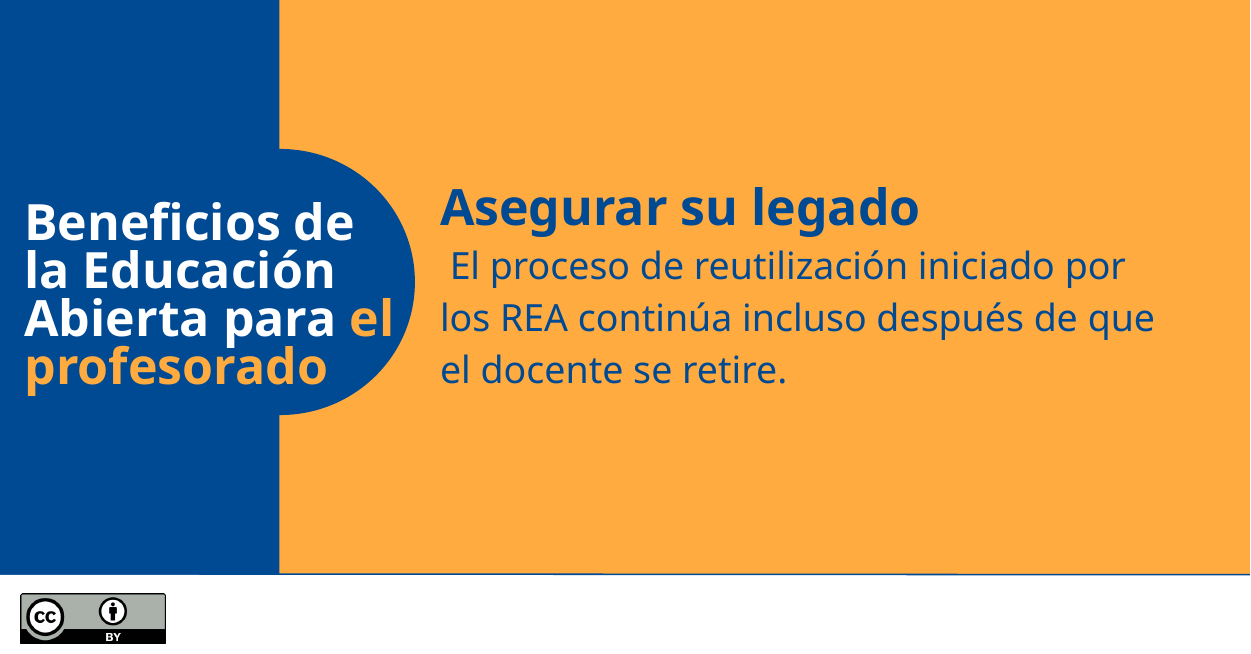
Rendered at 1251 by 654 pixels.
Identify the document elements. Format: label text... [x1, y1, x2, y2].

text_box Beneficios de la Educación Abierta para el profesorado [9, 186, 420, 409]
text_box [187, 148, 374, 186]
text_box [0, 582, 1250, 654]
picture [20, 592, 166, 645]
text_box Asegurar su legado El proceso de reutilización iniciado por los REA continúa incluso después de que el docente se retire. [424, 151, 1183, 406]
text_box [0, 0, 280, 573]
text_box [240, 409, 321, 416]
